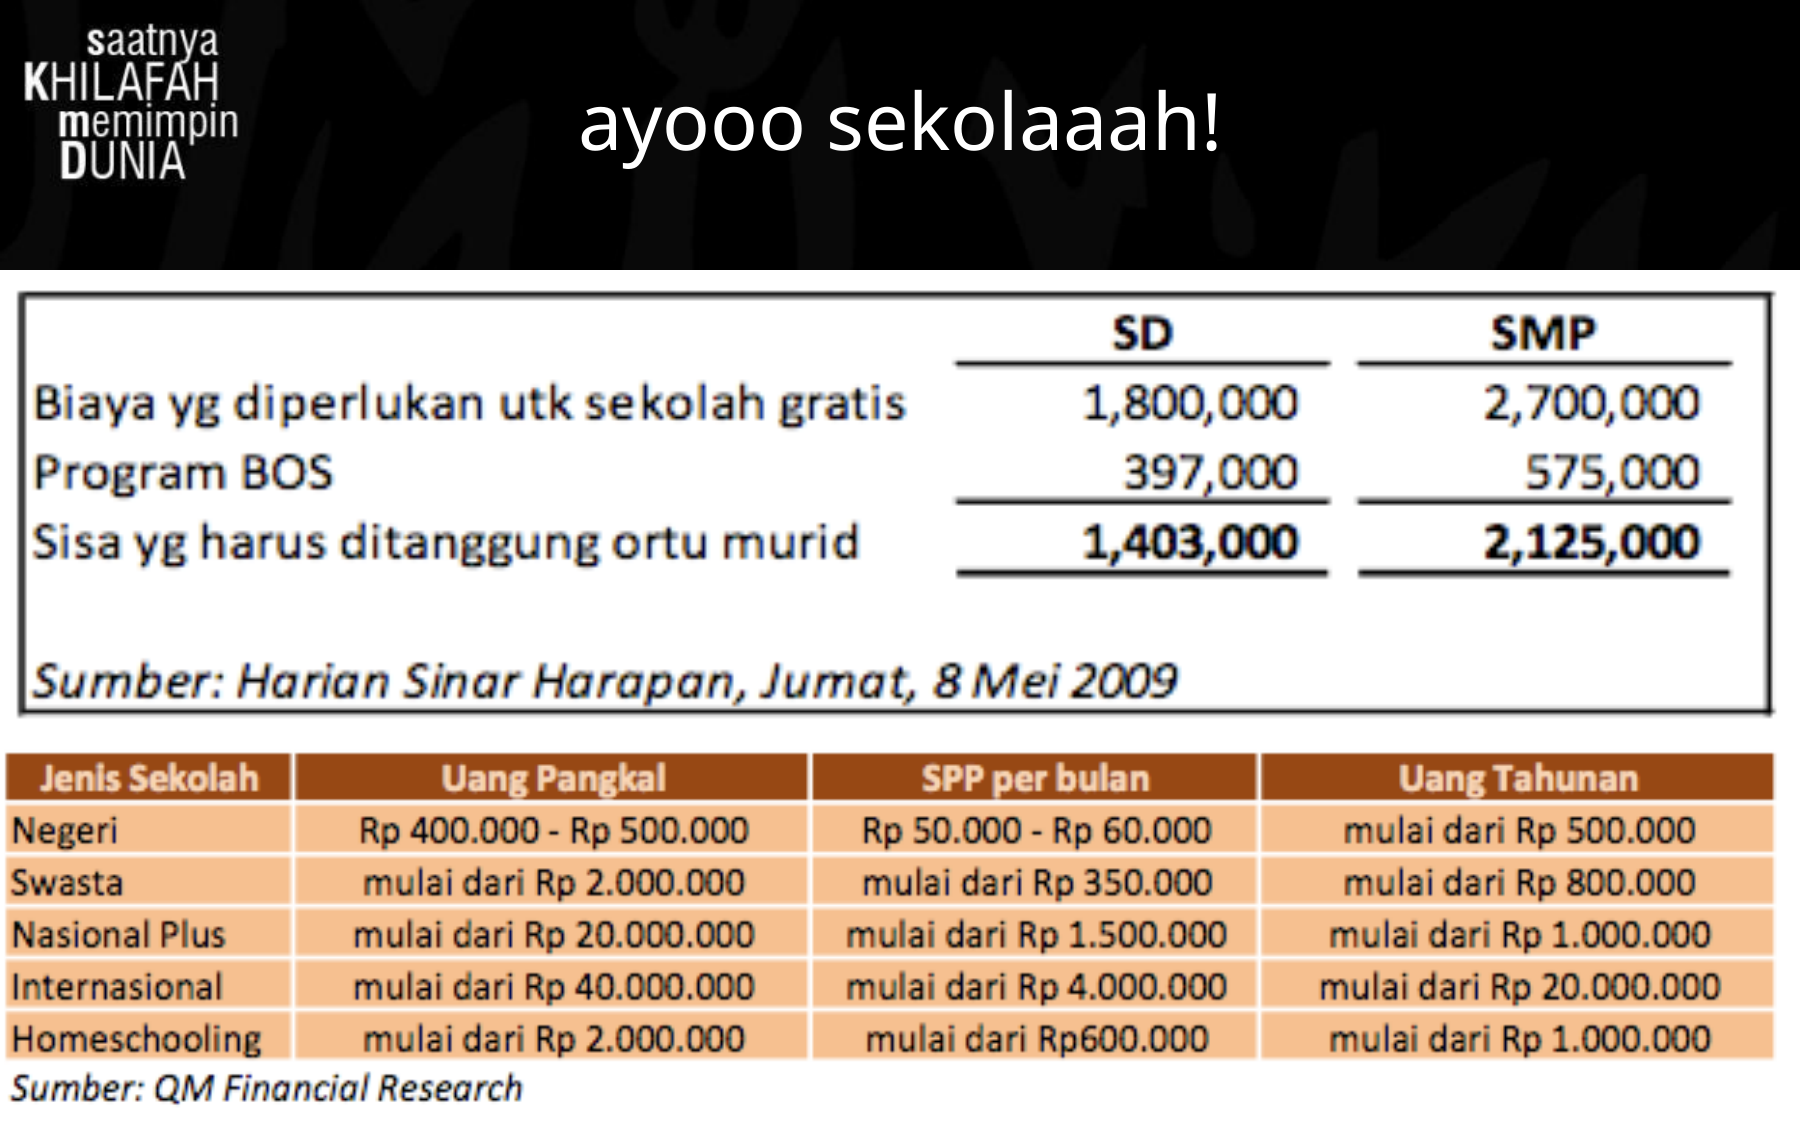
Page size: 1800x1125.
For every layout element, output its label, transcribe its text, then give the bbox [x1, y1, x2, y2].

picture [0, 0, 1800, 61]
picture [0, 175, 1800, 1125]
text_box ayooo sekolaaah! [0, 61, 1800, 175]
